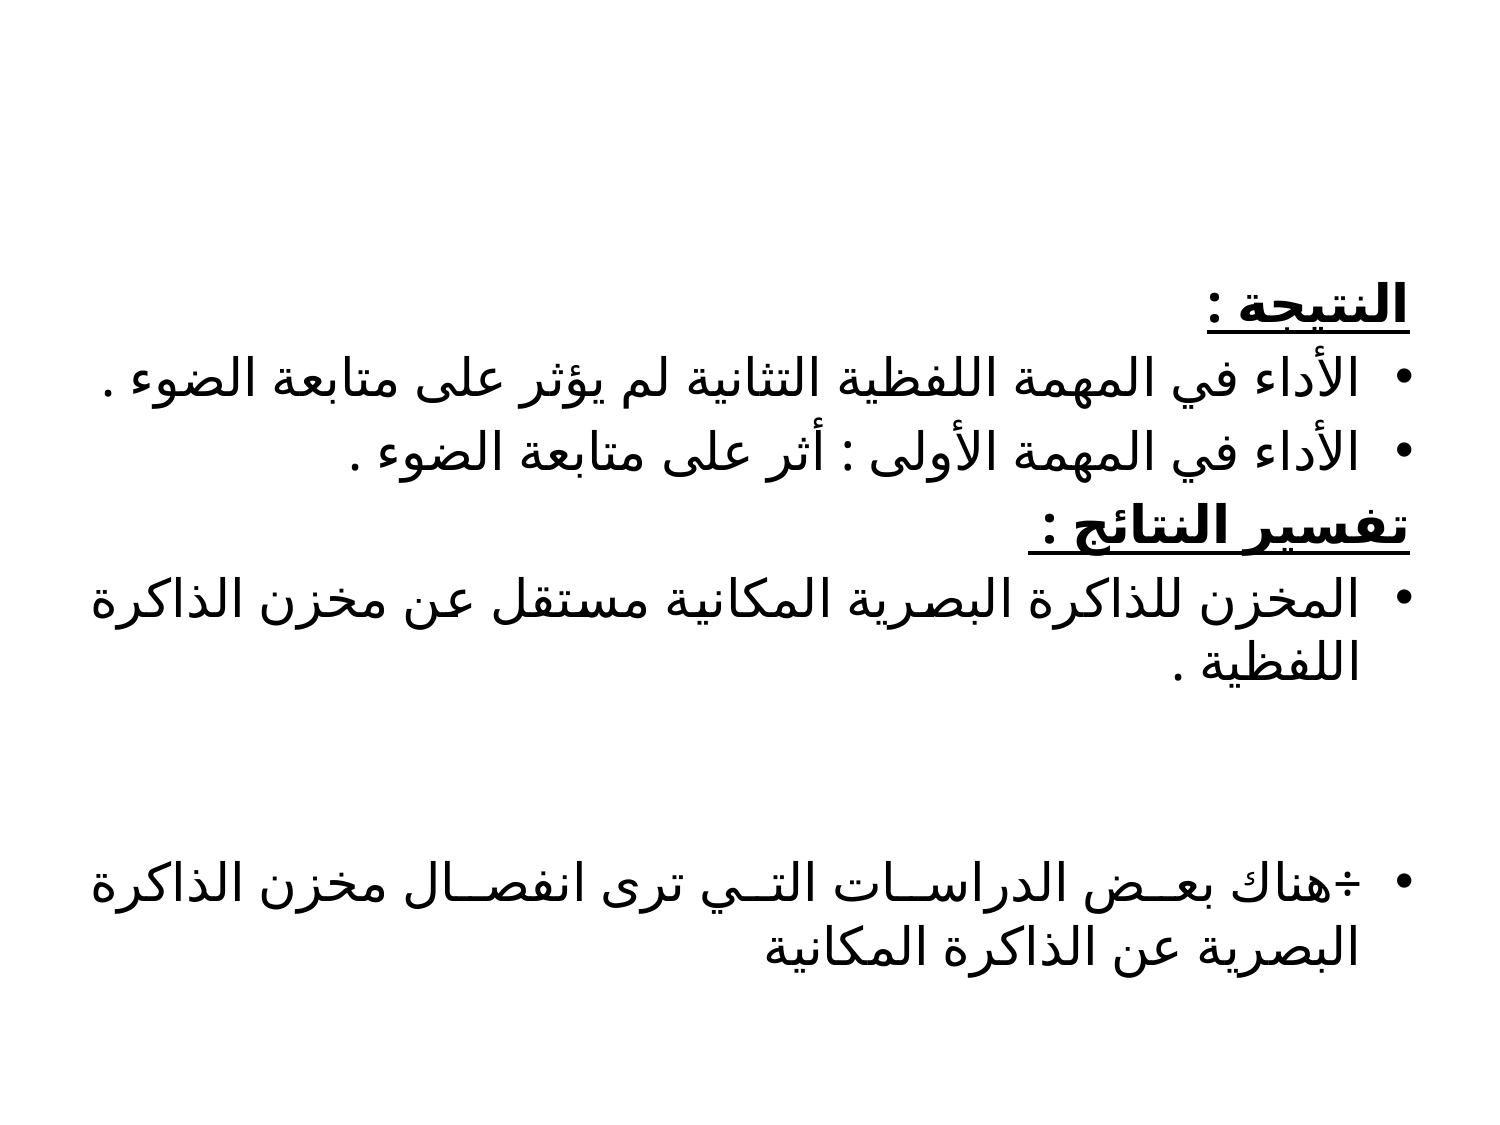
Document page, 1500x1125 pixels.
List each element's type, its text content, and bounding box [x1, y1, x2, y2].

list النتيجة : الأداء في المهمة اللفظية التثانية لم يؤثر على متابعة الضوء . الأداء في المهمة الأولى : أثر على متابعة الضوء . تفسير النتائج : المخزن للذاكرة البصرية المكانية مستقل عن مخزن الذاكرة اللفظية . ÷هناك بعض الدراسات التي ترى انفصال مخزن الذاكرة البصرية عن الذاكرة المكانية [75, 262, 1425, 1005]
